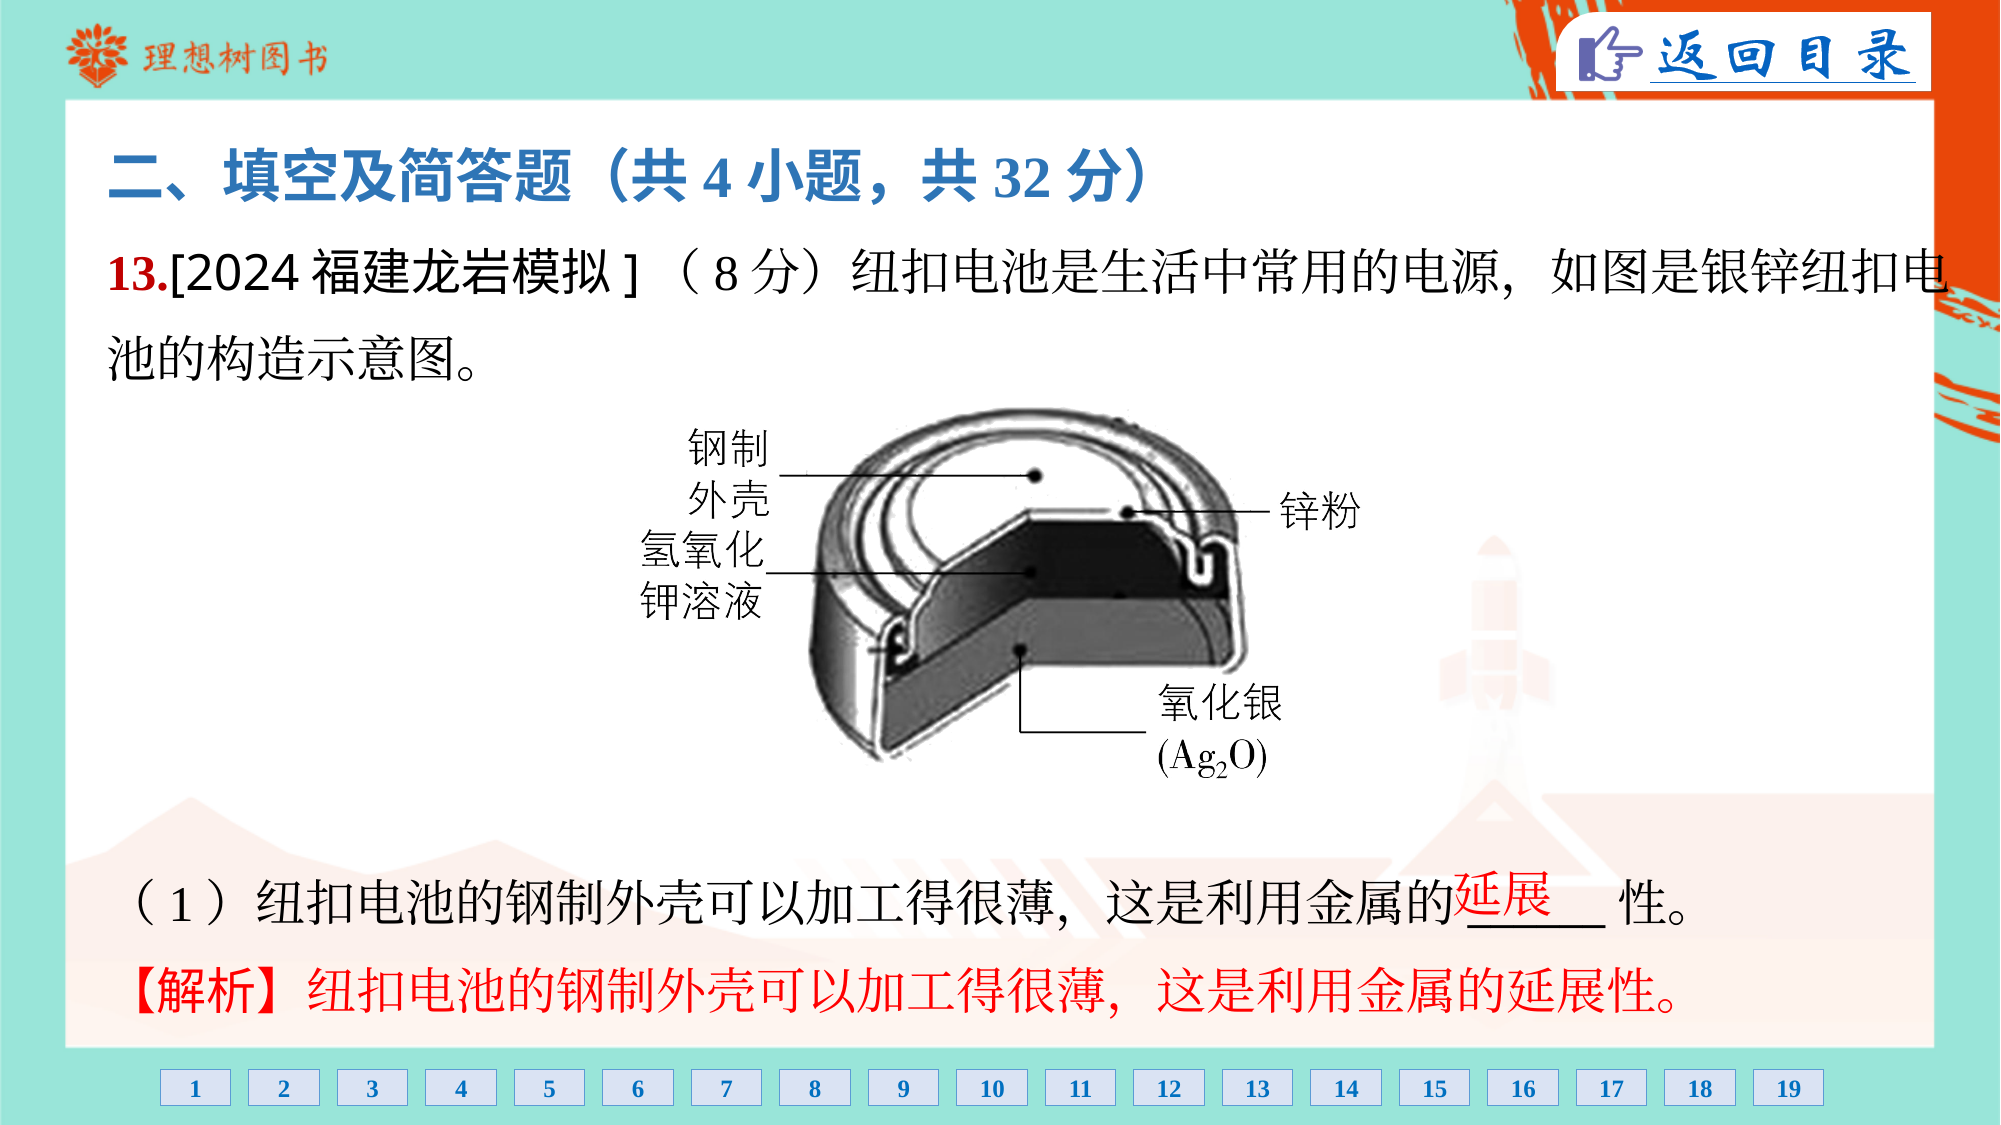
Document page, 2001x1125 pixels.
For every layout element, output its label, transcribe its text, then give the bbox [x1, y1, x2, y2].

text_box 【解析】纽扣电池的钢制外壳可以加工得很薄，这是利用金属的延展性。 [106, 932, 1895, 1010]
picture [0, 0, 2000, 1125]
text_box 13.[2024福建龙岩模拟]（8分）纽扣电池是生活中常用的电源，如图是银锌纽扣电 池的构造示意图。 [106, 208, 1895, 378]
text_box 二、填空及简答题（共4小题，共32分） [106, 138, 1895, 208]
text_box （1）纽扣电池的钢制外壳可以加工得很薄，这是利用金属的______性。 [106, 843, 1895, 922]
text_box 延展 [1434, 835, 1571, 914]
